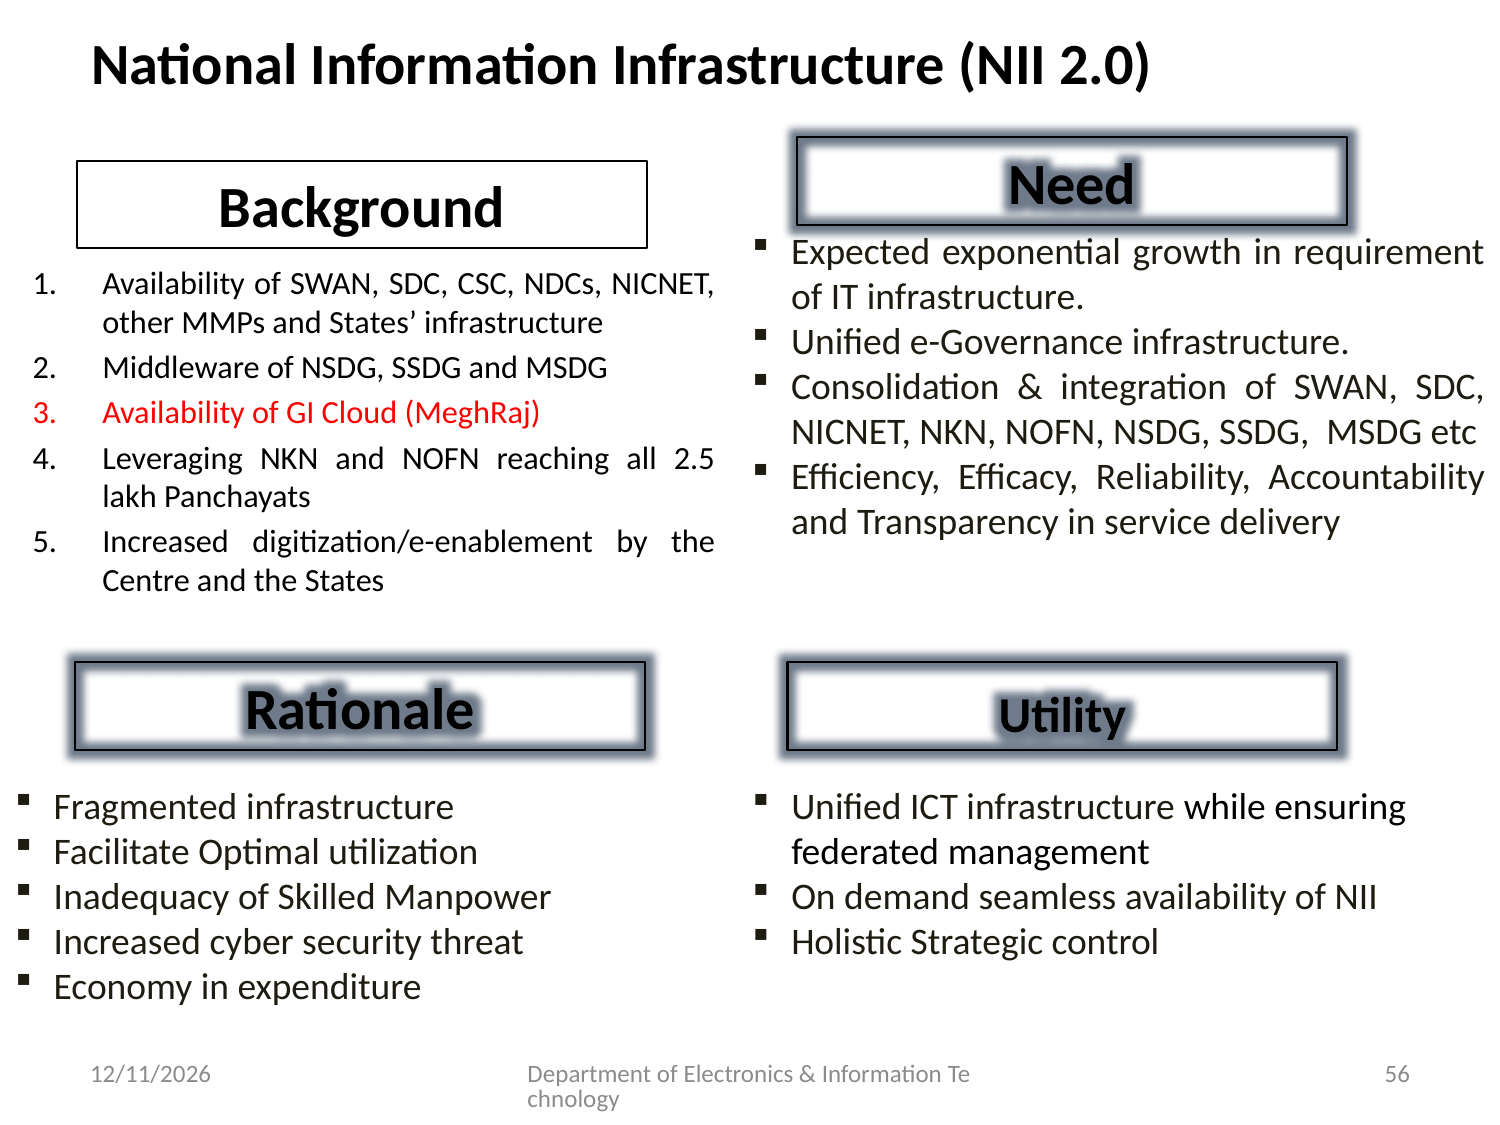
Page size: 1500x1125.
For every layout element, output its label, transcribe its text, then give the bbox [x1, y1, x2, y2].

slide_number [75, 1042, 425, 1103]
text_box Fragmented infrastructure Facilitate Optimal utilization Inadequacy of Skilled Manpower Increased cyber security threat Economy in expenditure [0, 774, 713, 1088]
text_box Unified ICT infrastructure while ensuring federated management On demand seamless availability of NII Holistic Strategic control [737, 774, 1500, 1100]
text_box Rationale [74, 662, 645, 750]
text_box Need [797, 137, 1348, 225]
text_box National Information Infrastructure (NII 2.0) [76, 19, 1353, 104]
slide_number 56 [1074, 1042, 1425, 1103]
text_box Expected exponential growth in requirement of IT infrastructure. Unified e-Governance infrastructure. Consolidation & integration of SWAN, SDC, NICNET, NKN, NOFN, NSDG, SSDG, MSDG etc Efficiency, Efficacy, Reliability, Accountability and Transparency in service delivery [737, 219, 1500, 585]
footer Department of Electronics & Information Technology [512, 1042, 988, 1103]
text_box Utility [787, 662, 1338, 750]
title Background [76, 160, 647, 249]
list Availability of SWAN, SDC, CSC, NDCs, NICNET, other MMPs and States’ infrastructure Middleware of NSDG, SSDG and MSDG Availability of GI Cloud (MeghRaj) Leveraging NKN and NOFN reaching all 2.5 lakh Panchayats Increased digitization/e-enablement by the Centre and the States [17, 255, 731, 631]
